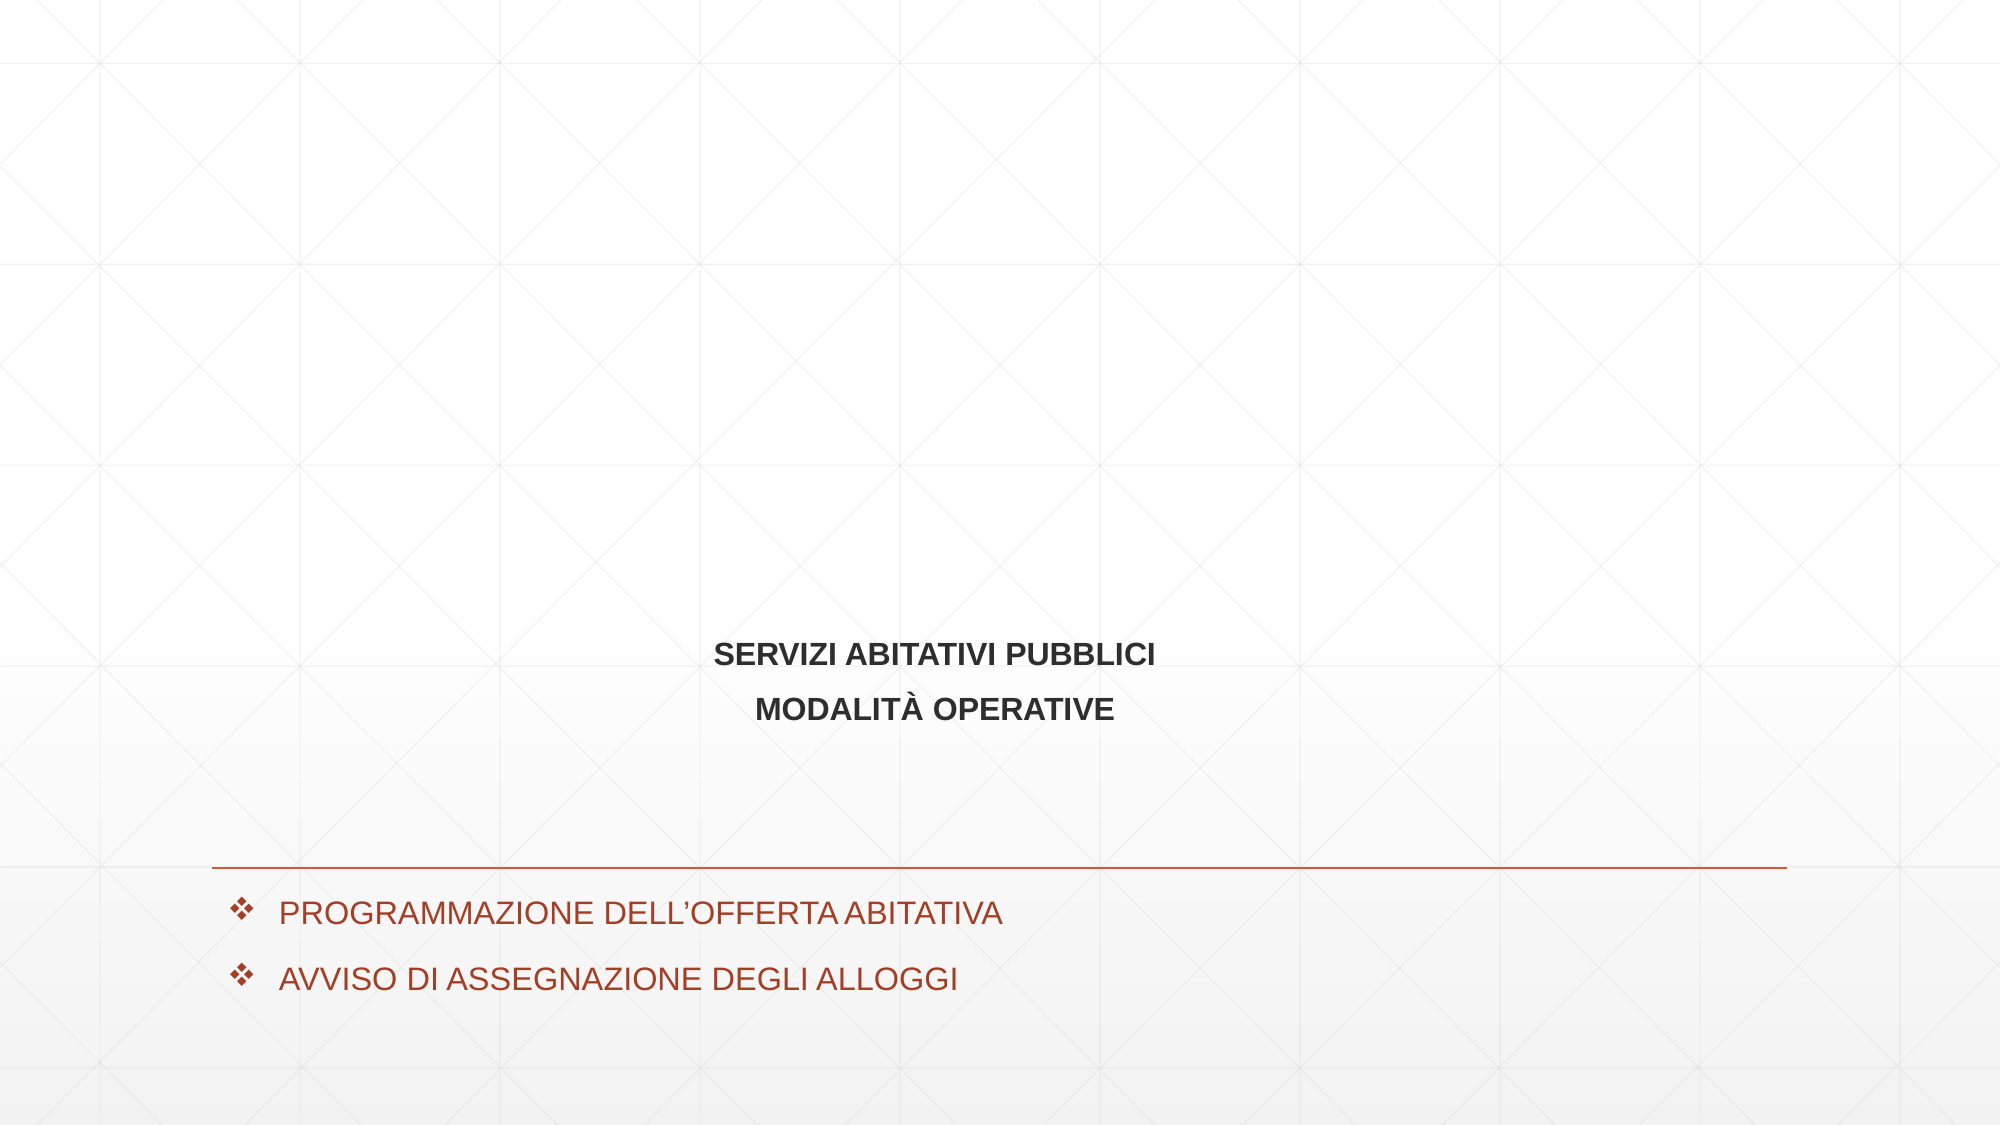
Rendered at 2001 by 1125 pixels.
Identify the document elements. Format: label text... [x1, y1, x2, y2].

title SERVIZI ABITATIVI PUBBLICI modalità OPERATIVE [147, 165, 1723, 777]
subtitle PROGRAMMAZIONE DELL’OFFERTA ABITATIVA AVVISO DI ASSEGNAZIONE DEGLI ALLOGGI [212, 891, 1788, 1006]
